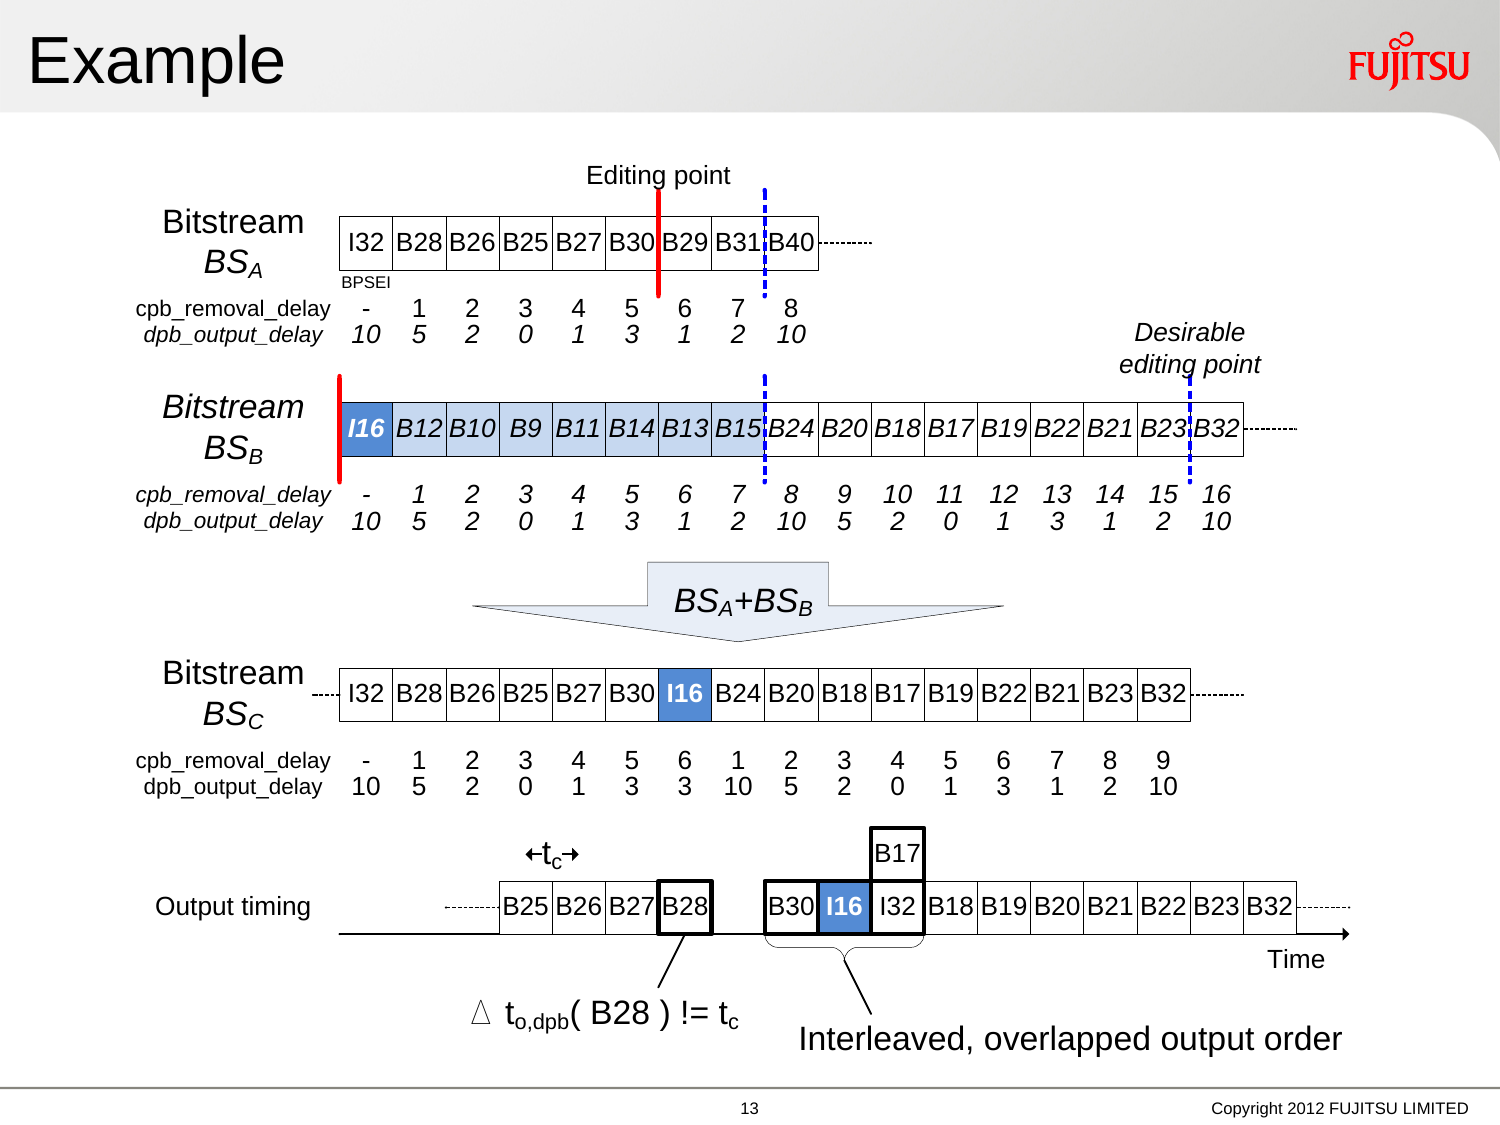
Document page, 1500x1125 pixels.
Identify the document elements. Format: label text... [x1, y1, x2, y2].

picture [0, 0, 1500, 176]
title Example [27, 0, 1317, 114]
footer Copyright 2012 FUJITSU LIMITED [809, 1091, 1470, 1125]
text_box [133, 154, 1353, 1064]
slide_number 12 [705, 1091, 794, 1125]
